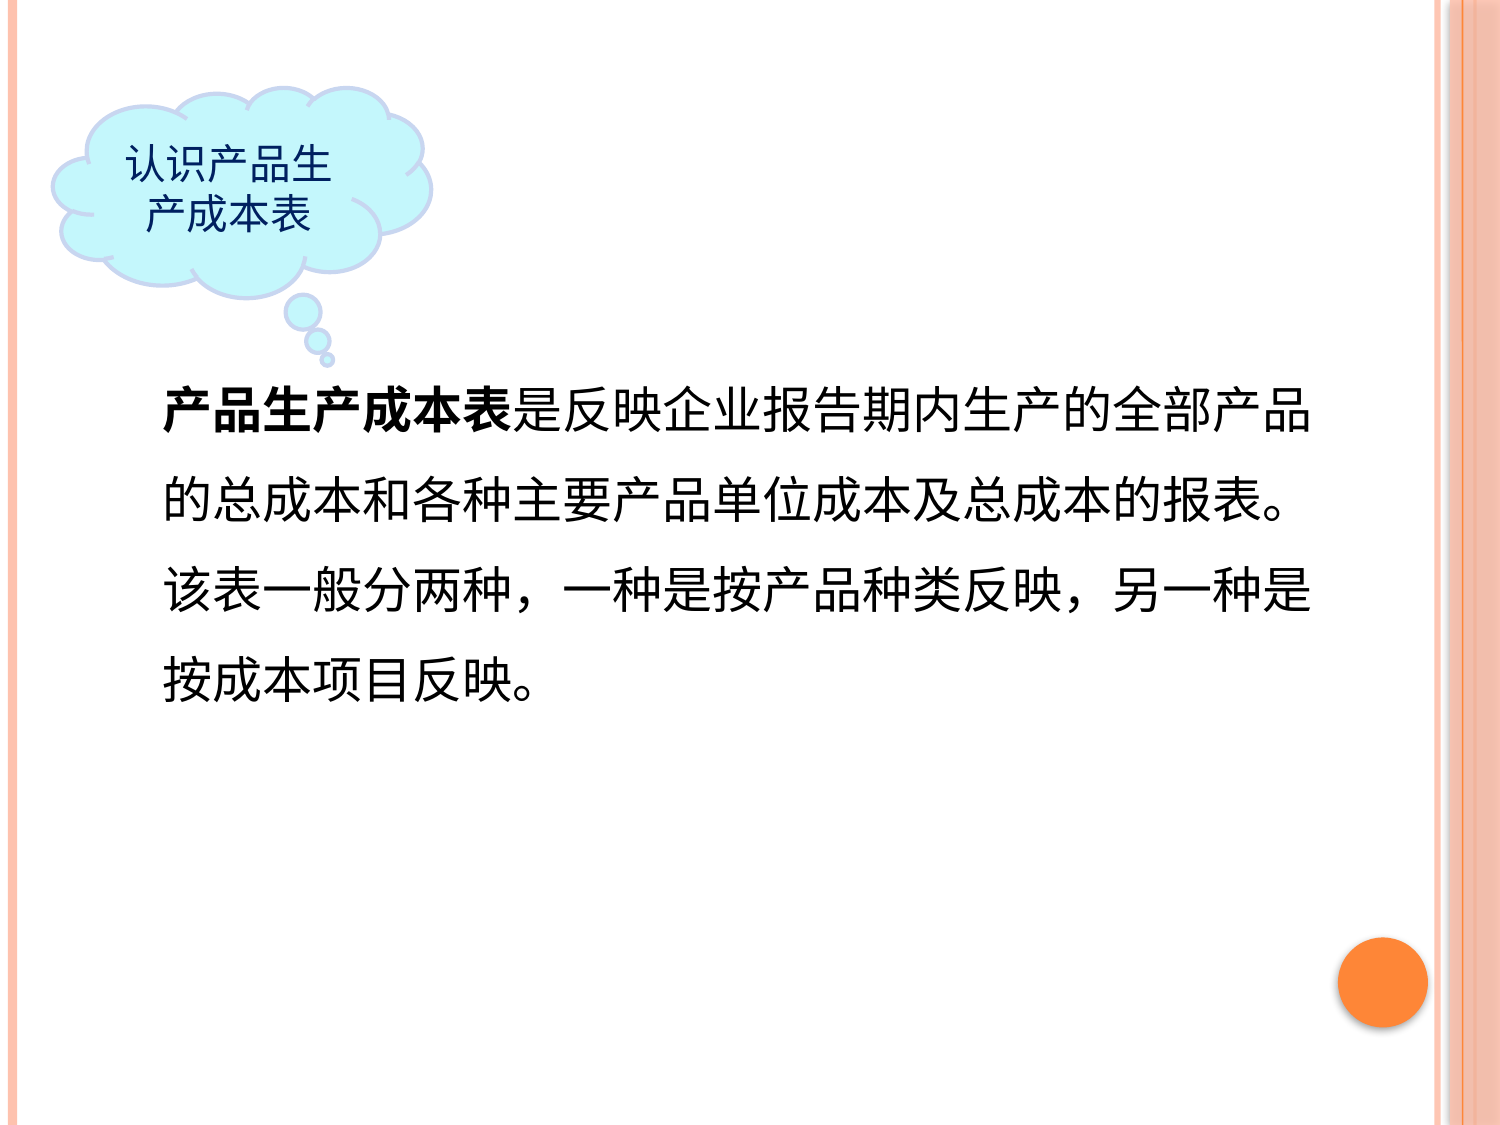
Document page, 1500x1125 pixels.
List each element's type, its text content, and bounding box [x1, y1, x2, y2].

text_box 认识产品生产成本表 [283, 292, 336, 368]
text_box 产品生产成本表是反映企业报告期内生产的全部产品的总成本和各种主要产品单位成本及总成本的报表。该表一般分两种，一种是按产品种类反映，另一种是按成本项目反映。 [147, 341, 1353, 717]
text_box 认识产品生产成本表 [50, 85, 434, 301]
